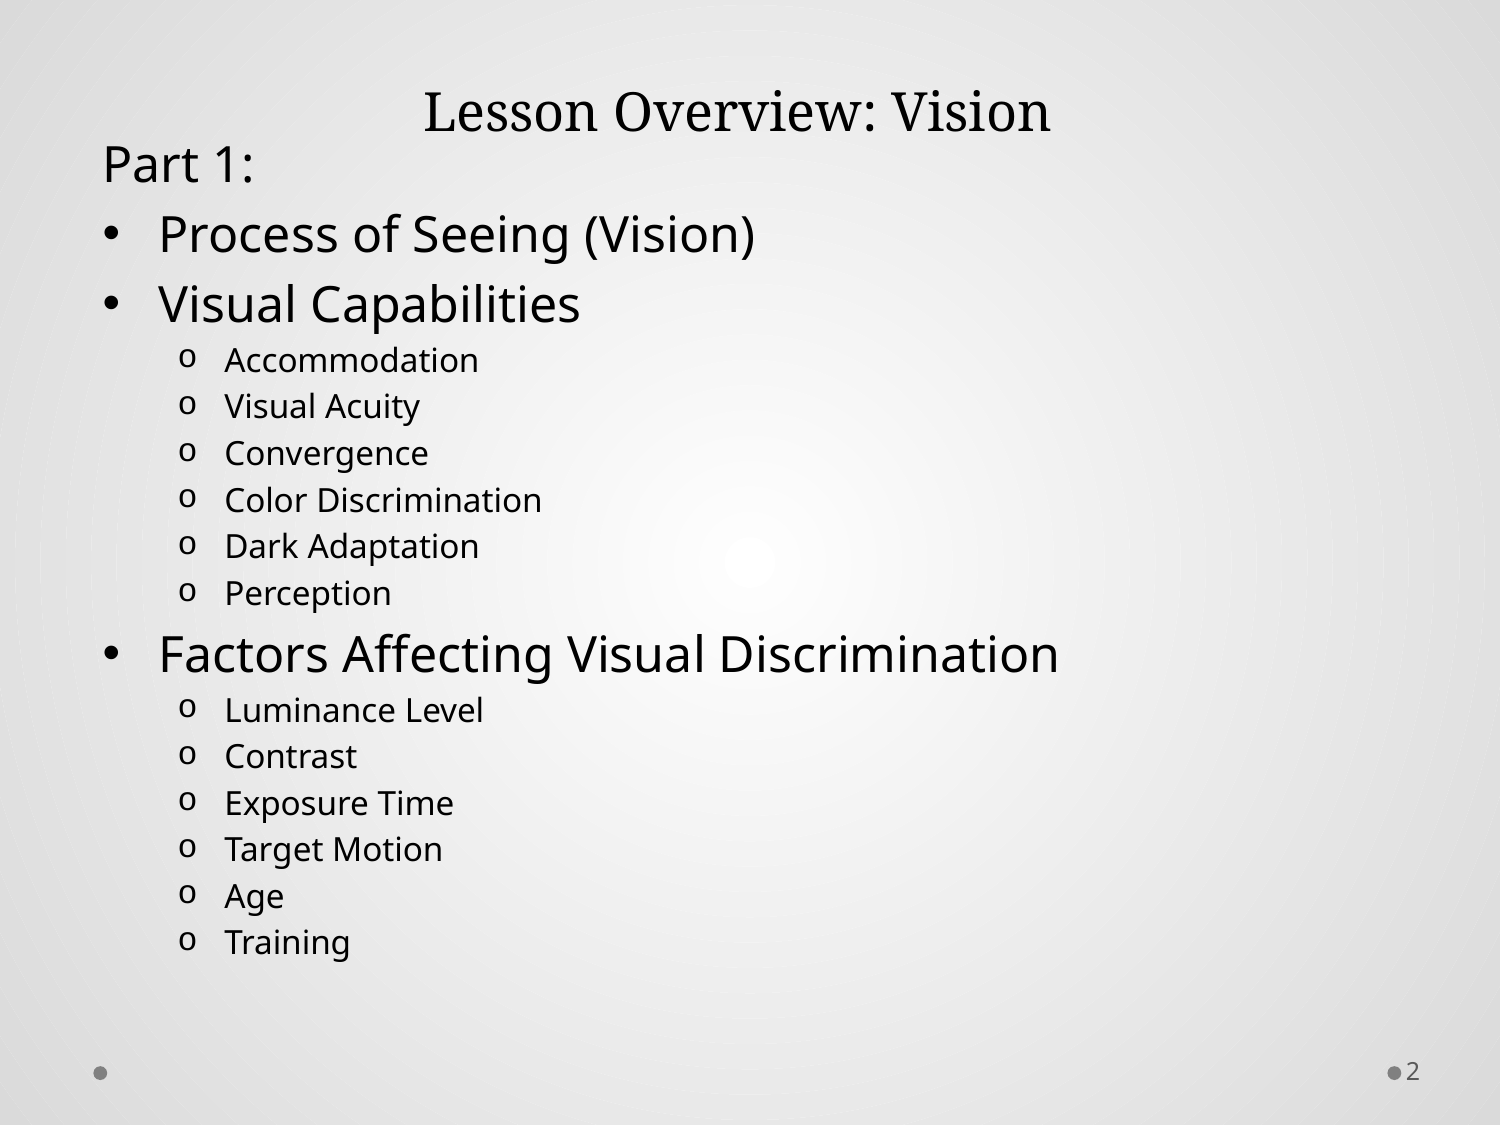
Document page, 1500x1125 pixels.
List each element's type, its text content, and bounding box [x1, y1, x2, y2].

list Part 1: Process of Seeing (Vision) Visual Capabilities Accommodation Visual Acuity Convergence Color Discrimination Dark Adaptation Perception Factors Affecting Visual Discrimination Luminance Level Contrast Exposure Time Target Motion Age Training [87, 125, 1438, 1100]
slide_number 2 [1401, 1042, 1494, 1103]
title Lesson Overview: Vision [62, 50, 1413, 150]
